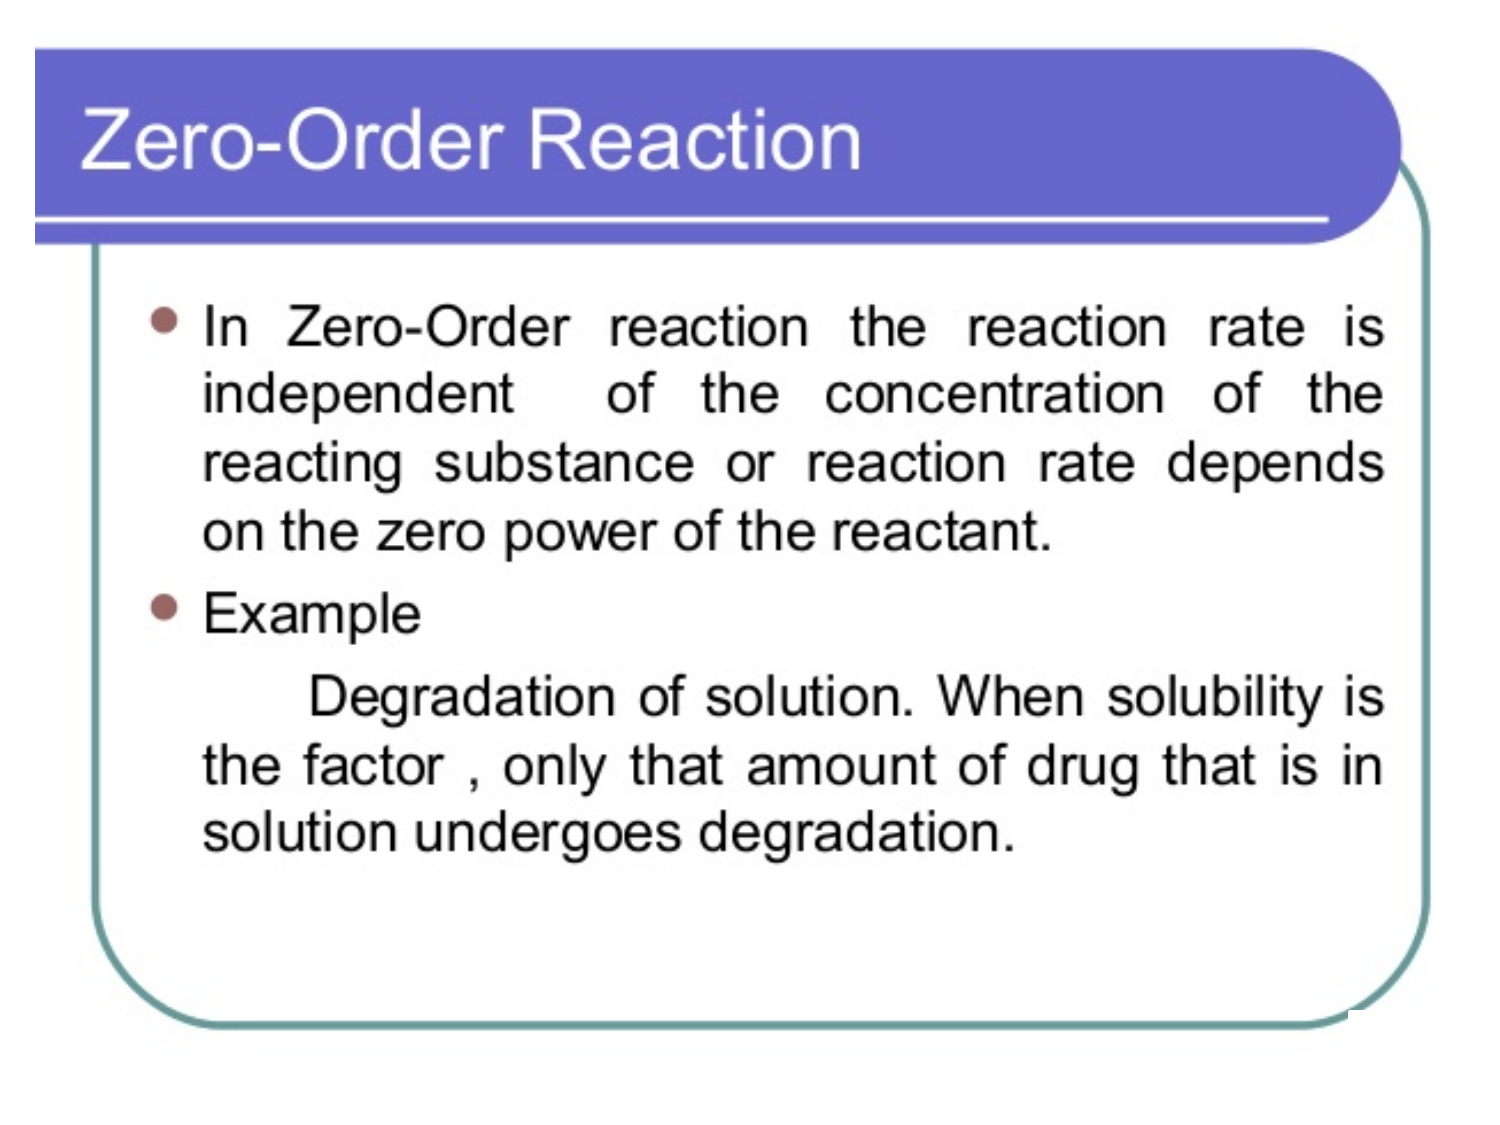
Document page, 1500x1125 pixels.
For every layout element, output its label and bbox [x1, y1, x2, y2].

text_box [35, 25, 1500, 1125]
